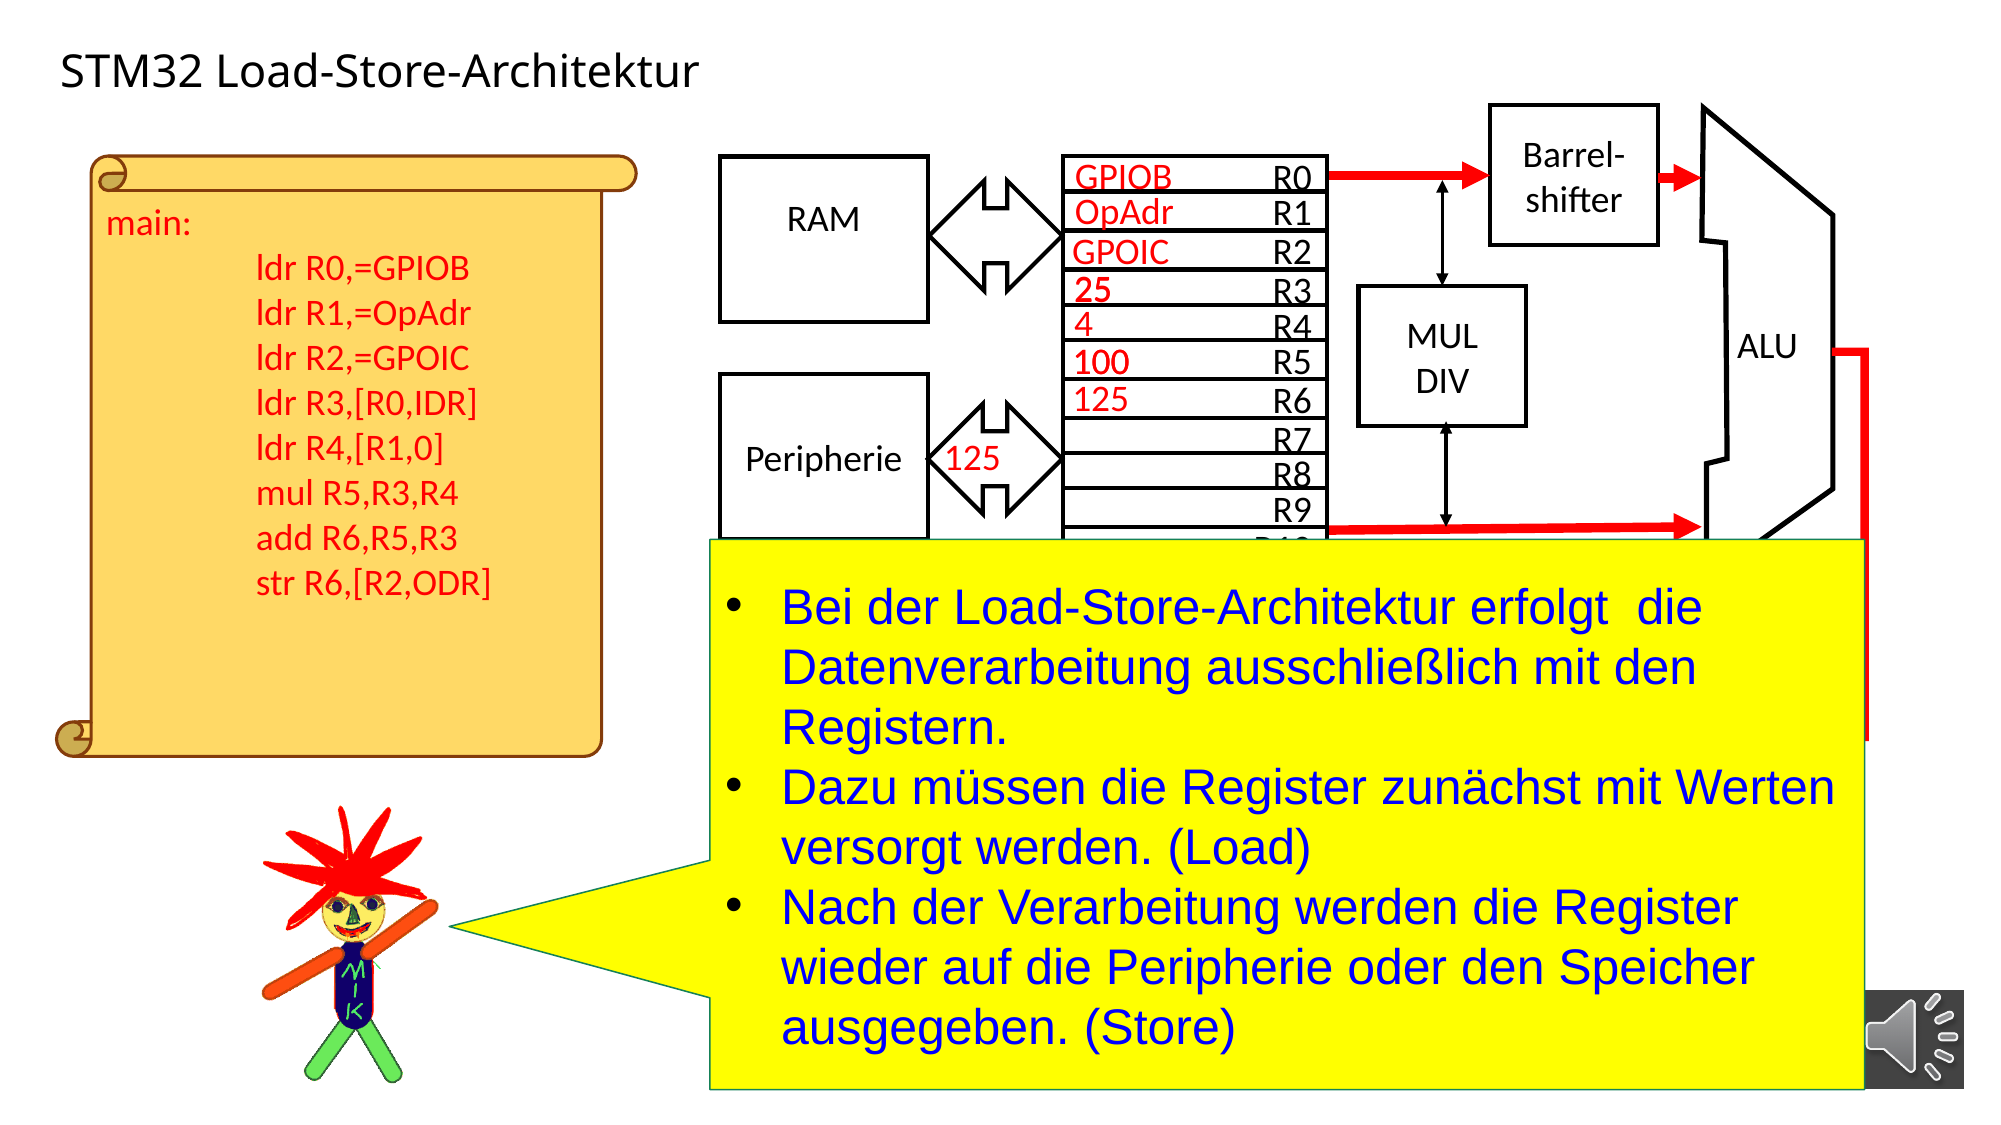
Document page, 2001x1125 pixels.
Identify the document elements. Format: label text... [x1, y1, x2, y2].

picture [243, 798, 450, 1090]
text_box main: ldr R0,=GPIOB ldr R1,=OpAdr ldr R2,=GPOIC ldr R3,[R0,IDR] ldr R4,[R1,0] mul R5,R3,R4 add R6,R5,R3 str R6,[R2,ODR] [55, 154, 638, 758]
title STM32 Load-Store-Architektur [24, 30, 737, 106]
picture [1864, 989, 1965, 1090]
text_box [720, 105, 1865, 757]
text_box Bei der Load-Store-Architektur erfolgt die Datenverarbeitung ausschließlich mit den Registern. Dazu müssen die Register zunächst mit Werten versorgt werden. (Load) Nach der Verarbeitung werden die Register wieder auf die Peripherie oder den Speicher ausgegeben. (Store) [450, 539, 1865, 1090]
